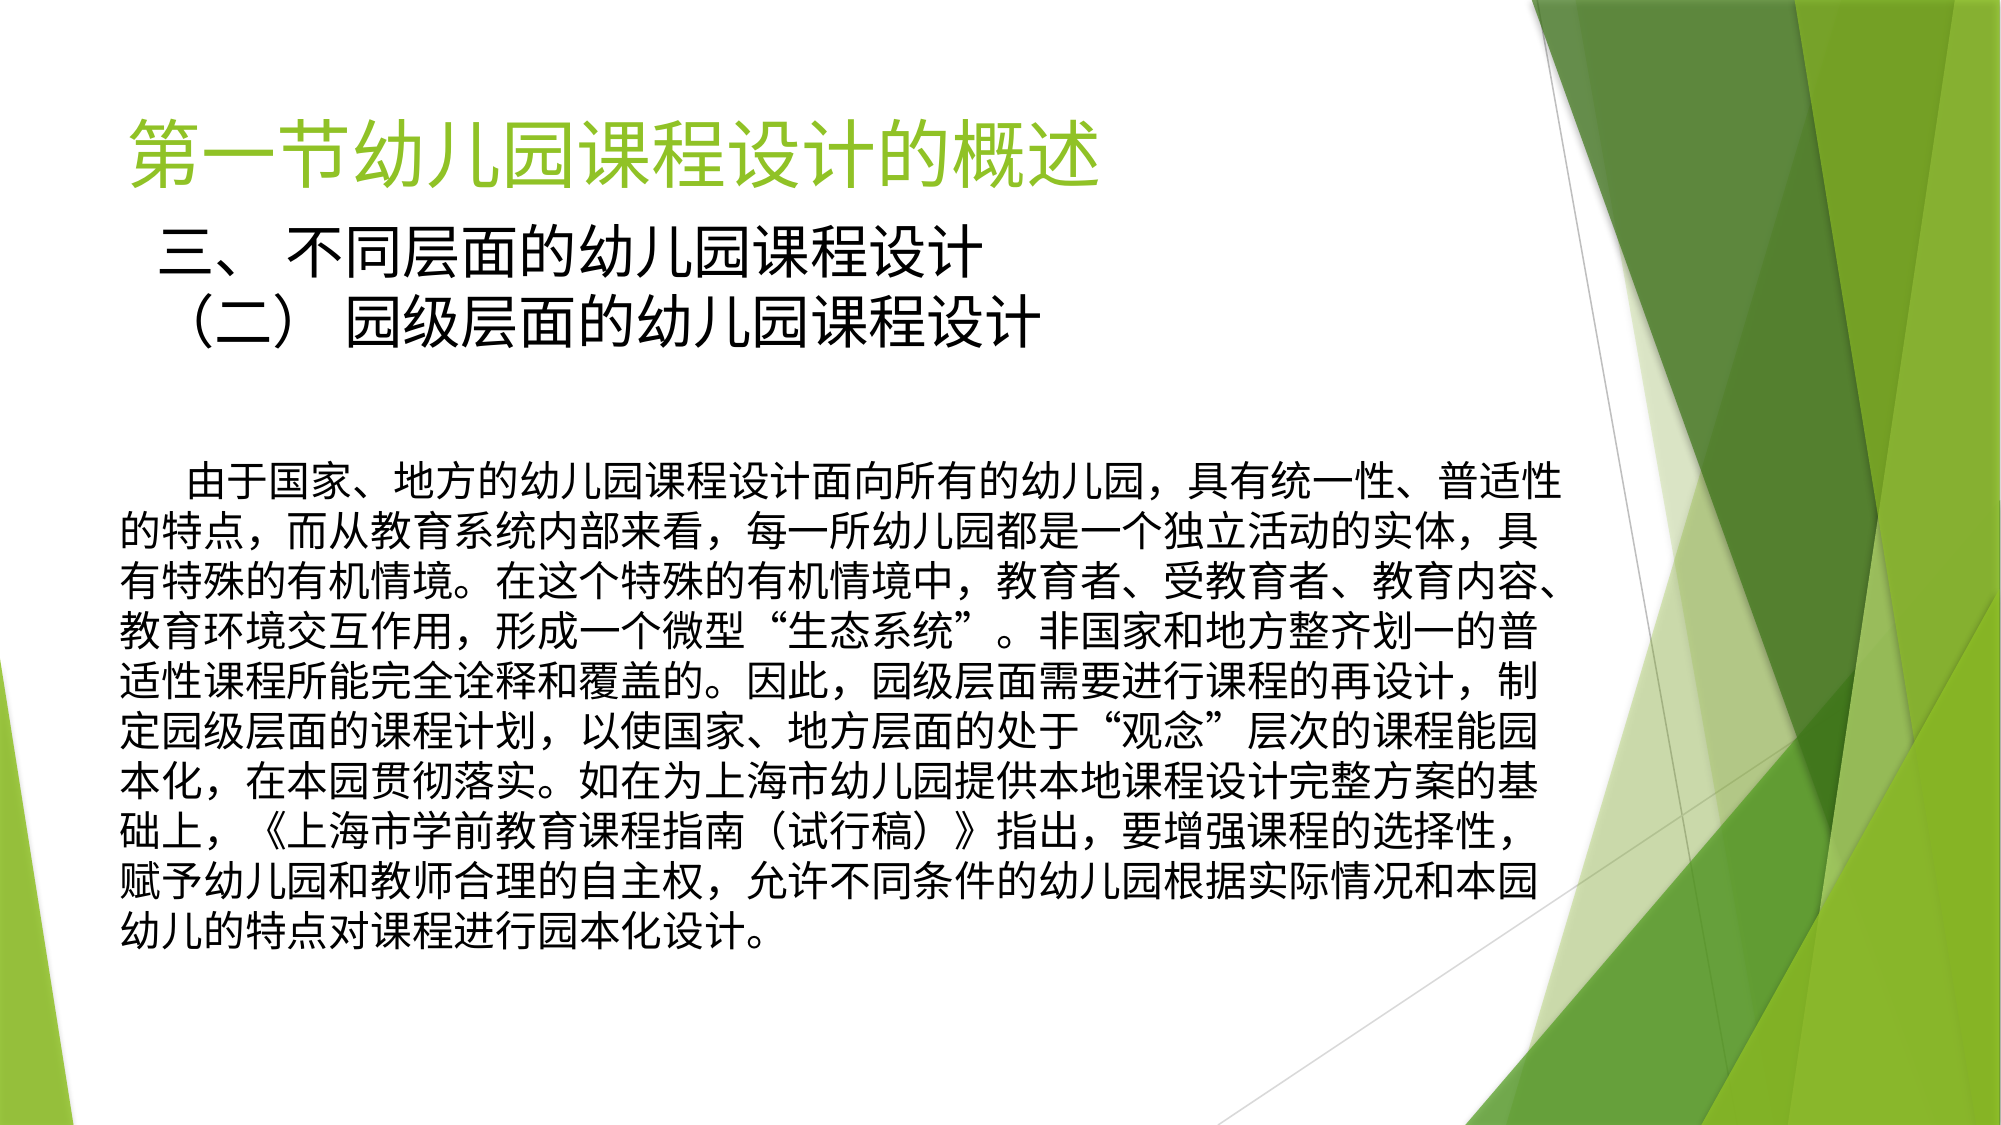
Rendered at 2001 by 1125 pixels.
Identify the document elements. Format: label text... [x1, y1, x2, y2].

title 第一节幼儿园课程设计的概述 [111, 99, 1522, 317]
text_box 由于国家、地方的幼儿园课程设计面向所有的幼儿园，具有统一性、普适性的特点，而从教育系统内部来看，每一所幼儿园都是一个独立活动的实体，具有特殊的有机情境。在这个特殊的有机情境中，教育者、受教育者、教育内容、教育环境交互作用，形成一个微型“生态系统”。非国家和地方整齐划一的普适性课程所能完全诠释和覆盖的。因此，园级层面需要进行课程的再设计，制定园级层面的课程计划，以使国家、地方层面的处于“观念”层次的课程能园本化，在本园贯彻落实。如在为上海市幼儿园提供本地课程设计完整方案的基础上，《上海市学前教育课程指南（试行稿）》指出，要增强课程的选择性，赋予幼儿园和教师合理的自主权，允许不同条件的幼儿园根据实际情况和本园幼儿的特点对课程进行园本化设计。 [104, 447, 1593, 1013]
text_box 三、 不同层面的幼儿园课程设计 （二） 园级层面的幼儿园课程设计 [141, 208, 1451, 363]
